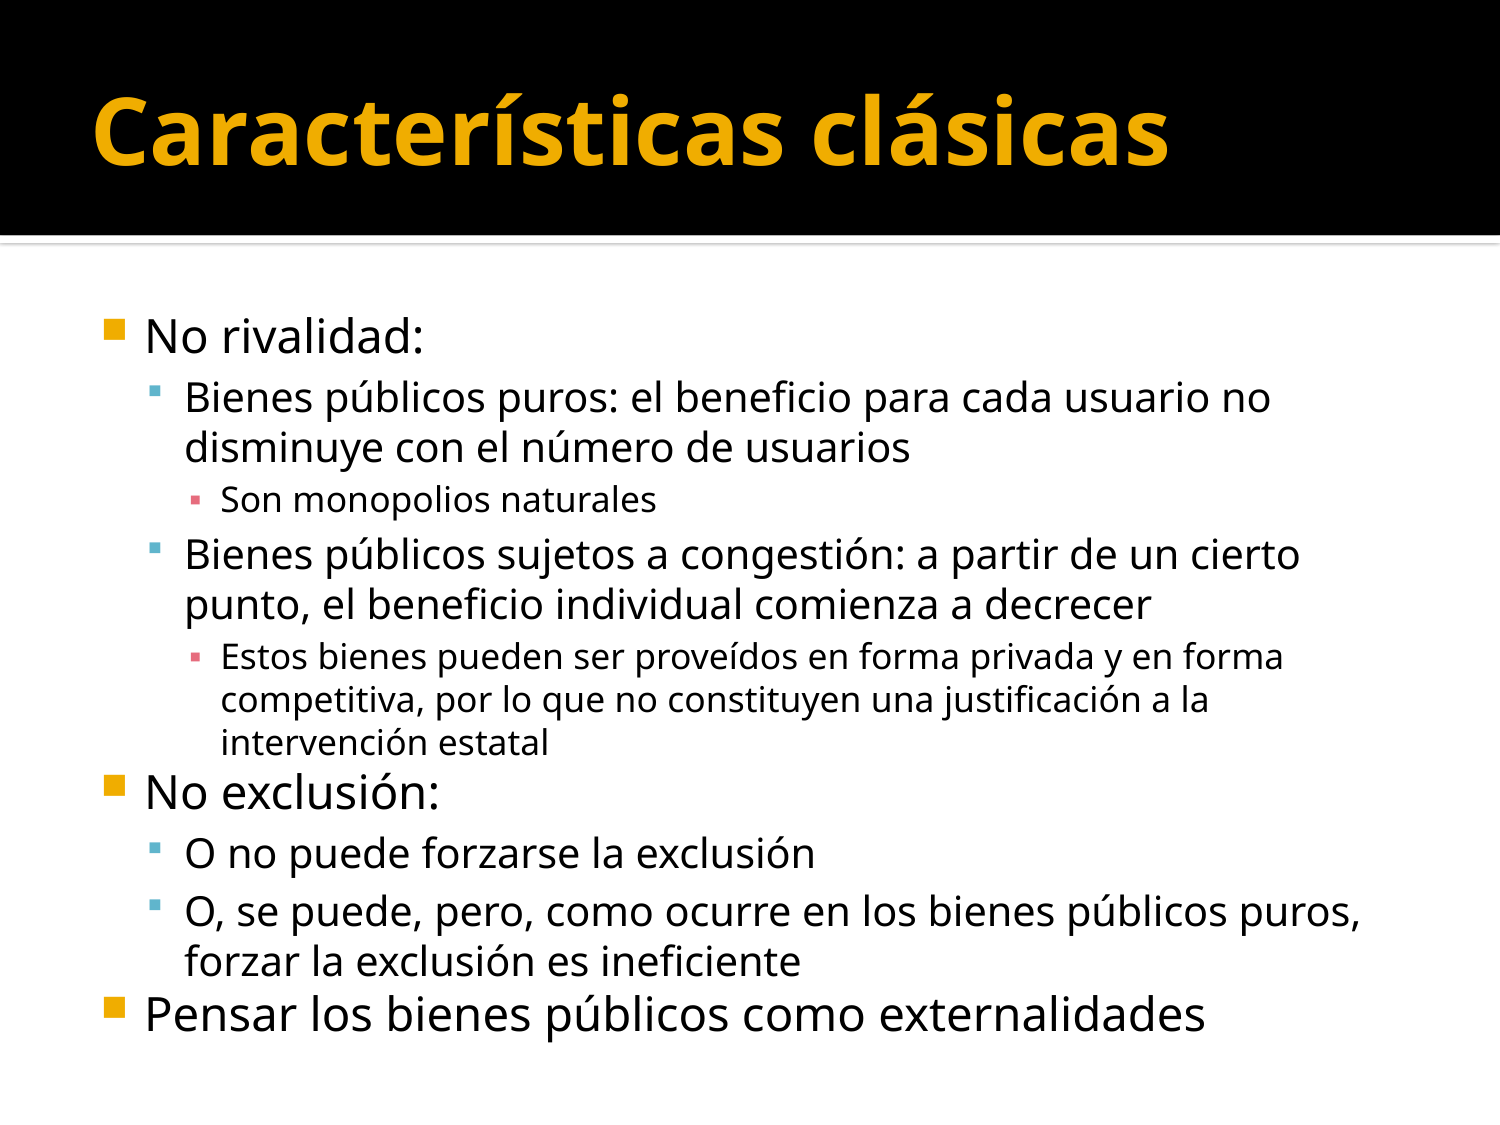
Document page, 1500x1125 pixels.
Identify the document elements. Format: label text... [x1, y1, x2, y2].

list No rivalidad: Bienes públicos puros: el beneficio para cada usuario no disminuye con el número de usuarios Son monopolios naturales Bienes públicos sujetos a congestión: a partir de un cierto punto, el beneficio individual comienza a decrecer Estos bienes pueden ser proveídos en forma privada y en forma competitiva, por lo que no constituyen una justificación a la intervención estatal No exclusión: O no puede forzarse la exclusión O, se puede, pero, como ocurre en los bienes públicos puros, forzar la exclusión es ineficiente Pensar los bienes públicos como externalidades [75, 291, 1425, 1050]
title Características clásicas [75, 25, 1425, 231]
